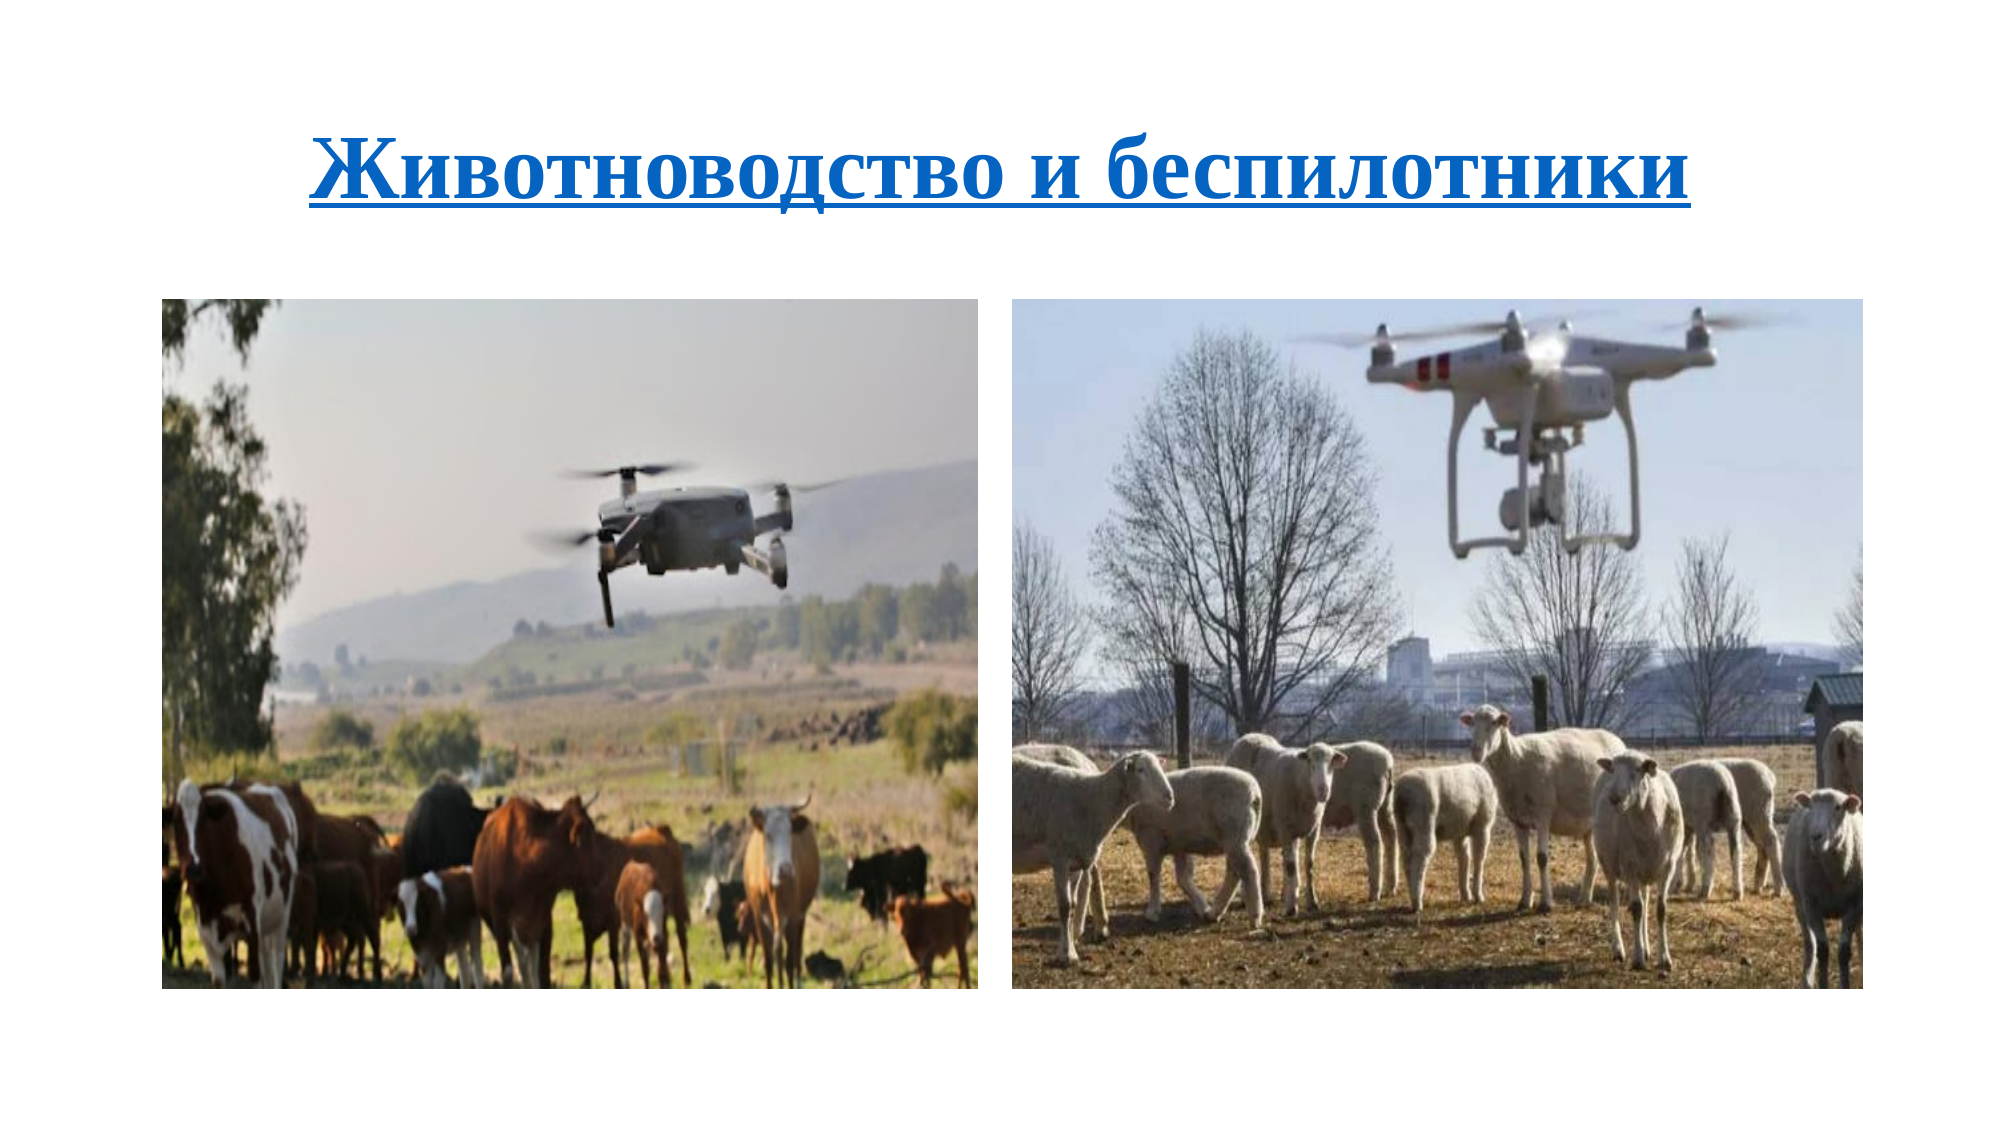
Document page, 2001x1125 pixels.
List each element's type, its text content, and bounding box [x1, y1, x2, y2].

title Животноводство и беспилотники [137, 59, 1863, 278]
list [162, 299, 978, 989]
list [1012, 299, 1863, 989]
